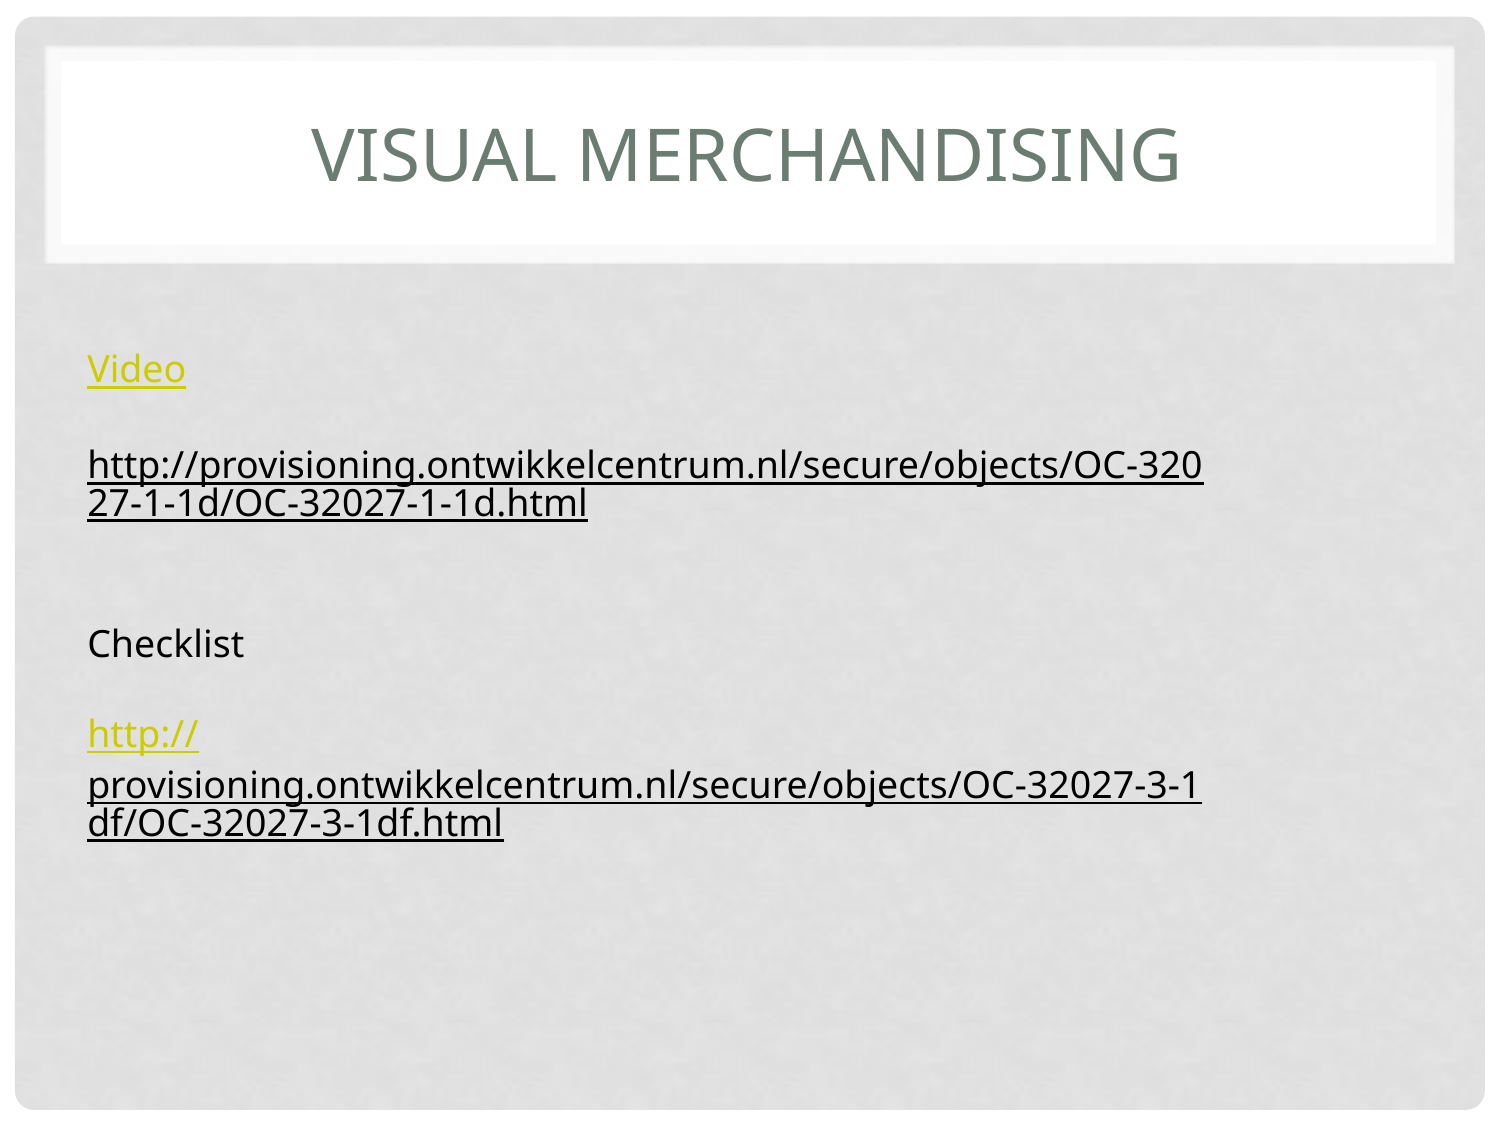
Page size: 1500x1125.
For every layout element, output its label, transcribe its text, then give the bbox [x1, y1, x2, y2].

title Visual Merchandising [69, 66, 1425, 238]
text_box Video http://provisioning.ontwikkelcentrum.nl/secure/objects/OC-32027-1-1d/OC-32027-1-1d.html Checklist http://provisioning.ontwikkelcentrum.nl/secure/objects/OC-32027-3-1df/OC-32027-3-1df.html [72, 338, 1219, 827]
